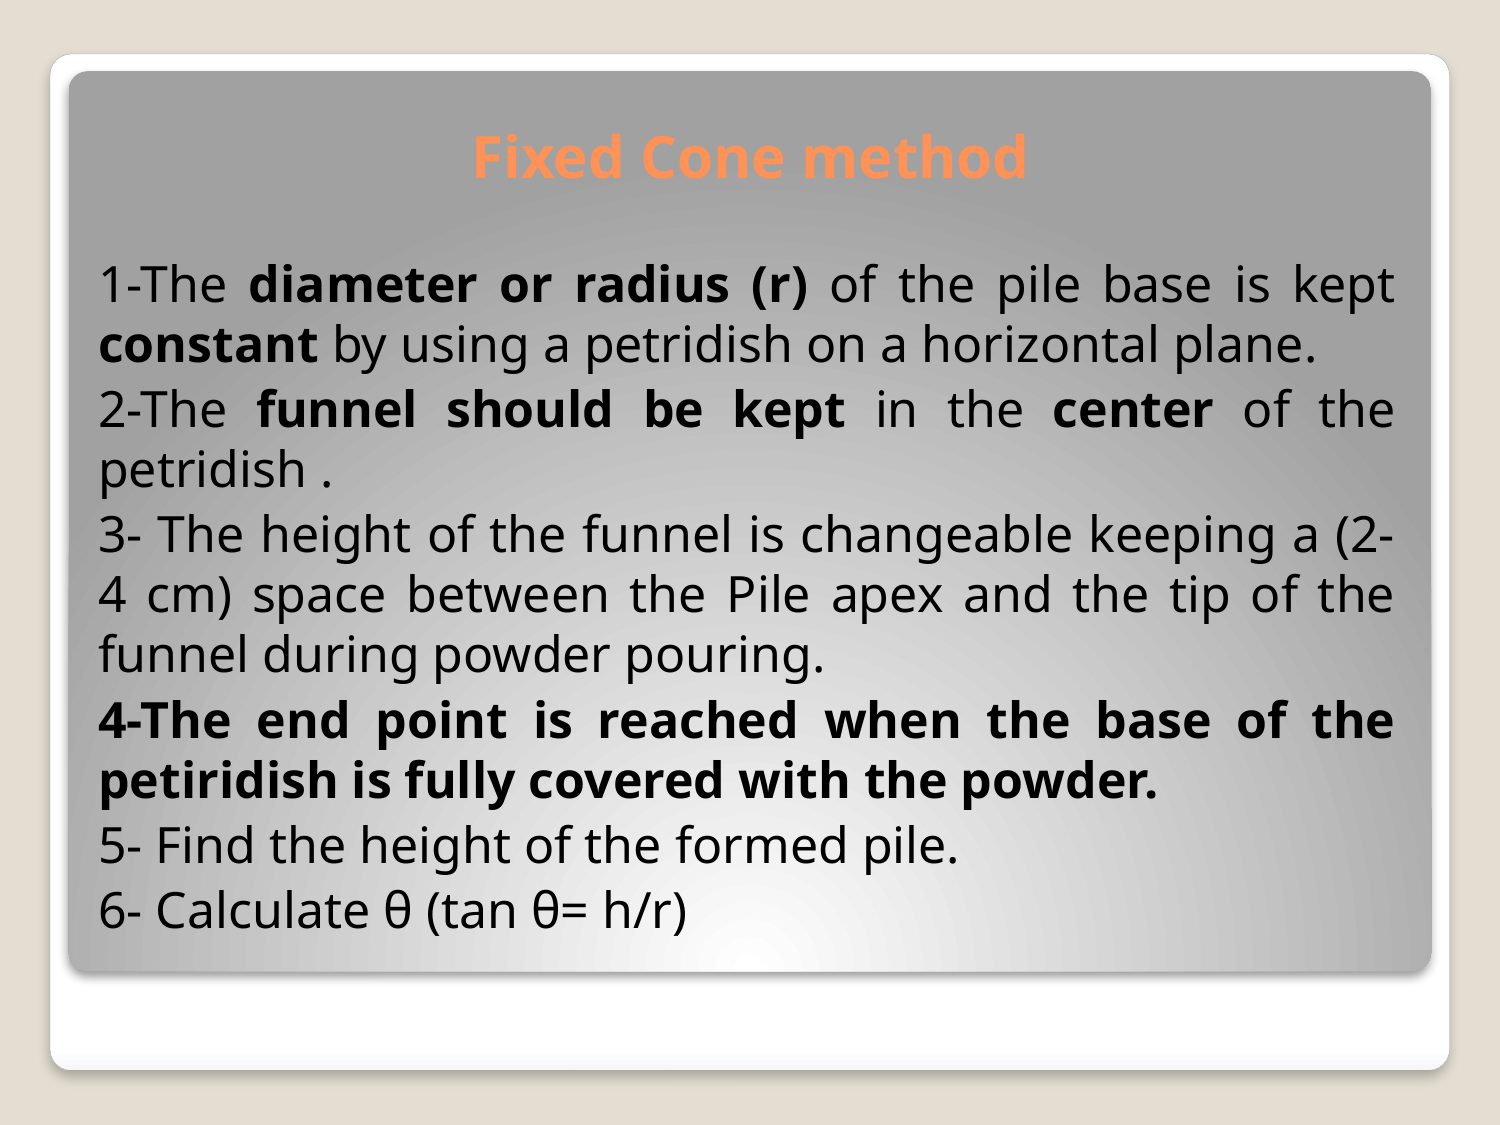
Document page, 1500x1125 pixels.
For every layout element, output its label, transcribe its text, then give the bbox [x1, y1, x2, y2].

list 1-The diameter or radius (r) of the pile base is kept constant by using a petridish on a horizontal plane. 2-The funnel should be kept in the center of the petridish . 3- The height of the funnel is changeable keeping a (2-4 cm) space between the Pile apex and the tip of the funnel during powder pouring. 4-The end point is reached when the base of the petiridish is fully covered with the powder. 5- Find the height of the formed pile. 6- Calculate θ (tan θ= h/r) [68, 237, 1411, 963]
title Fixed Cone method [75, 62, 1411, 198]
